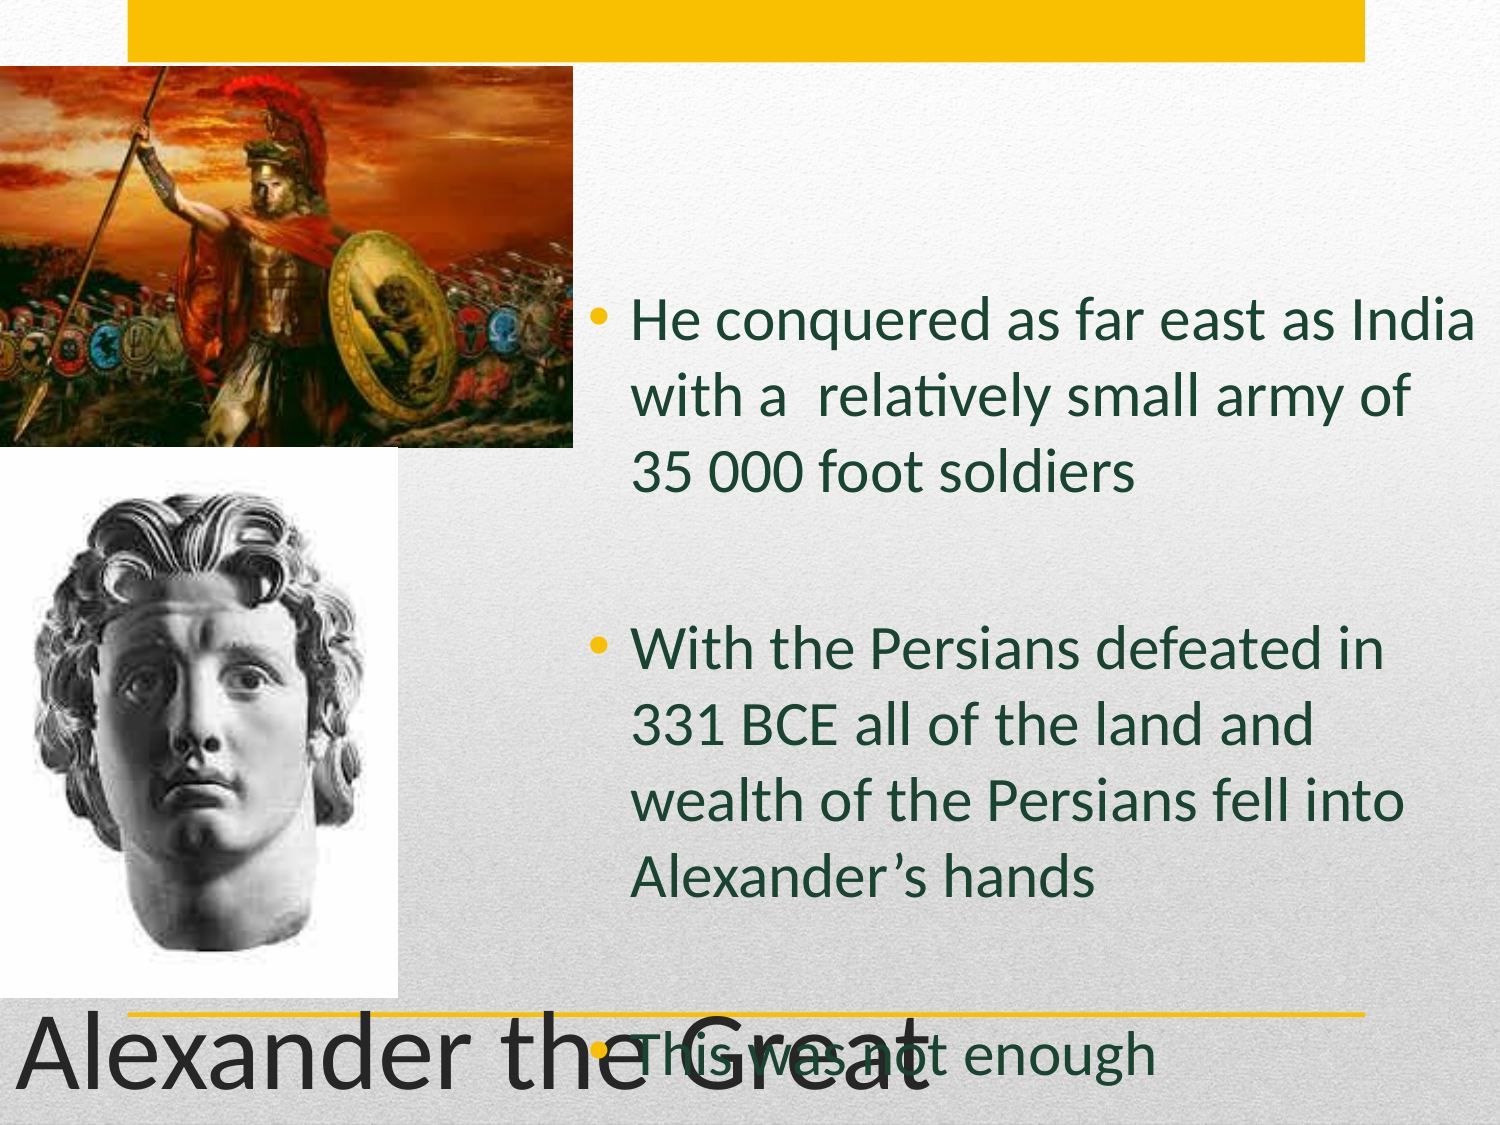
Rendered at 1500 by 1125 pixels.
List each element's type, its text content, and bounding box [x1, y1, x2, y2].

list He conquered as far east as India with a relatively small army of 35 000 foot soldiers With the Persians defeated in 331 BCE all of the land and wealth of the Persians fell into Alexander’s hands This was not enough [572, 269, 1500, 1098]
title Alexander the Great [0, 856, 1113, 1120]
picture [0, 65, 574, 999]
